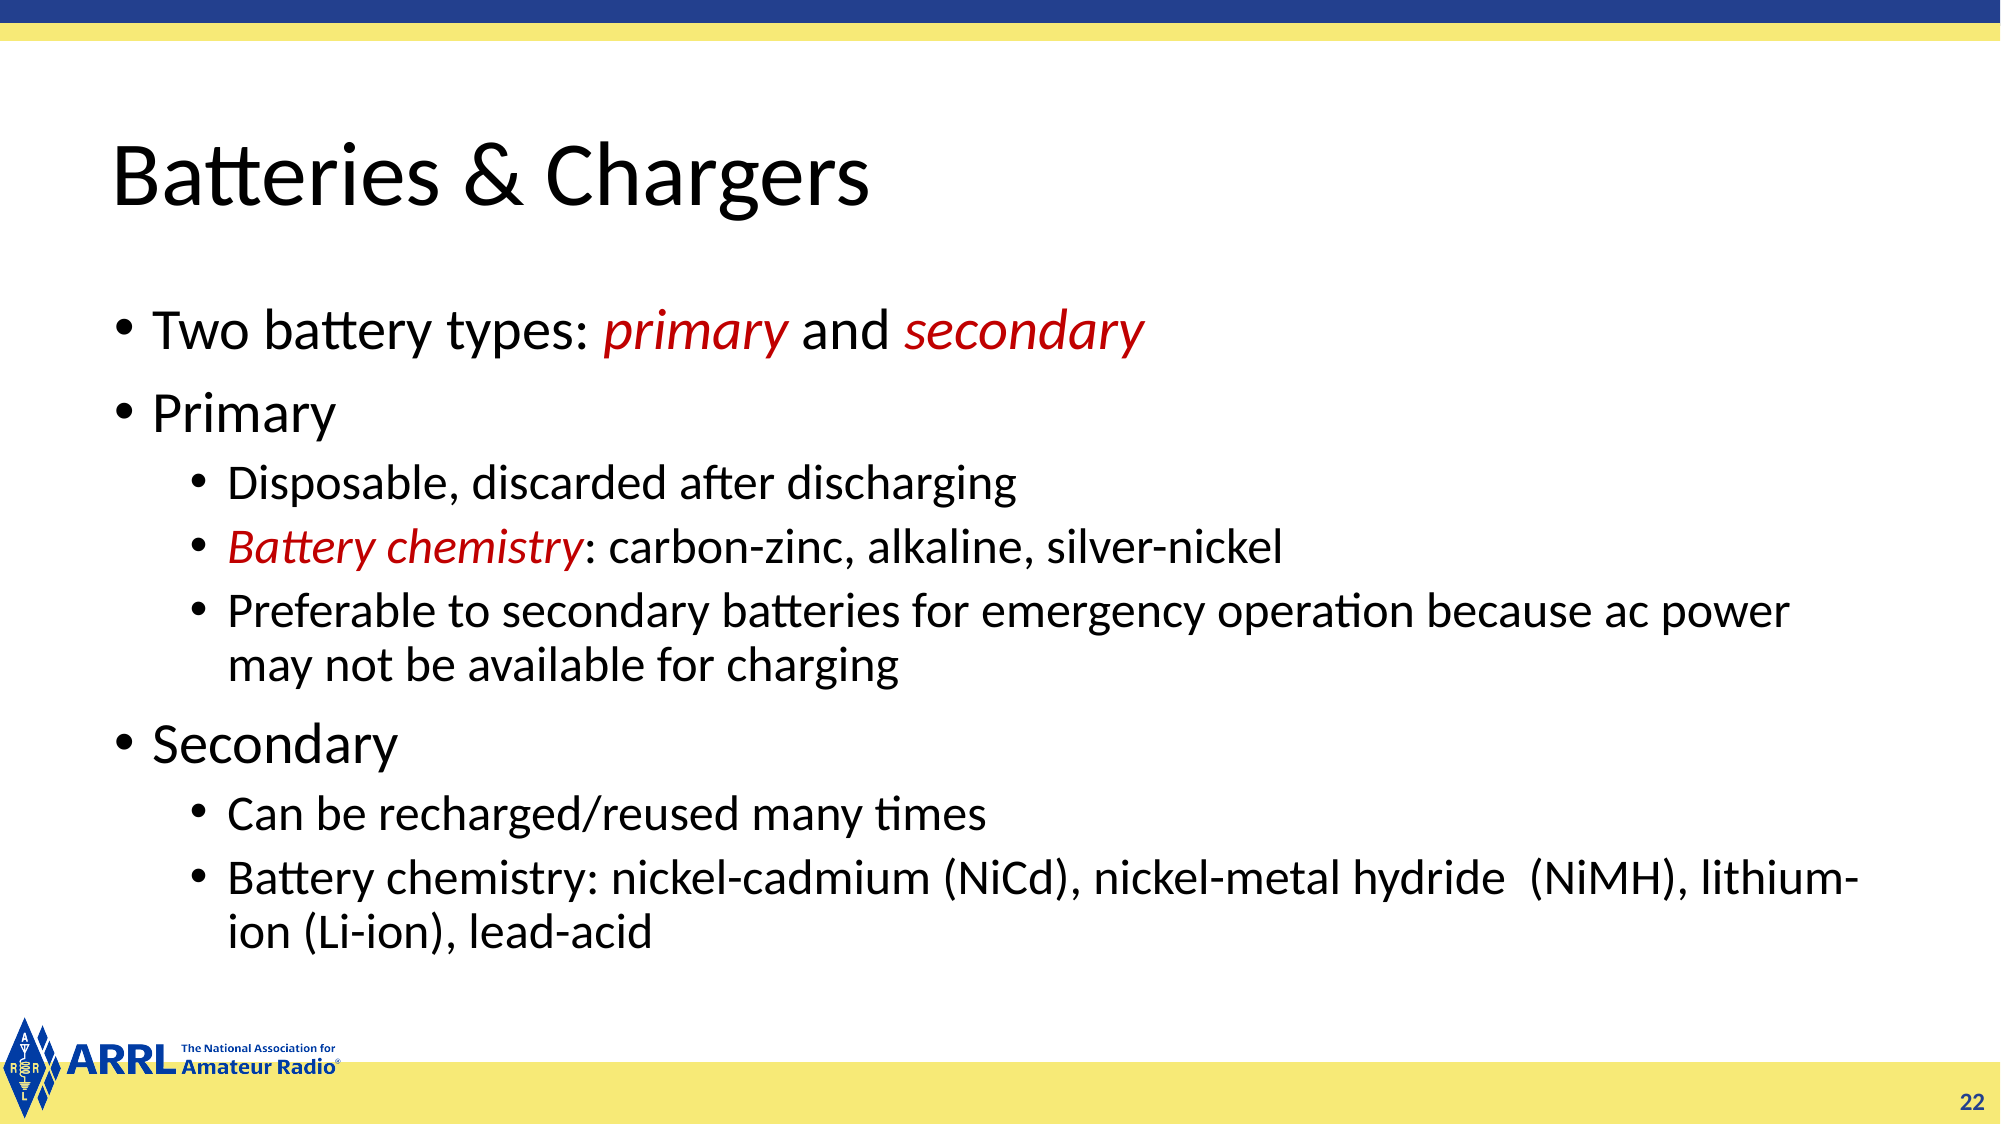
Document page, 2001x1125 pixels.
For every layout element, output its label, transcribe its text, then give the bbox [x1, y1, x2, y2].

title Batteries & Chargers [96, 118, 1897, 356]
picture [1, 1015, 342, 1121]
list Two battery types: primary and secondary Primary Disposable, discarded after discharging Battery chemistry: carbon-zinc, alkaline, silver-nickel Preferable to secondary batteries for emergency operation because ac power may not be available for charging Secondary Can be recharged/reused many times Battery chemistry: nickel-cadmium (NiCd), nickel-metal hydride (NiMH), lithium-ion (Li-ion), lead-acid [99, 291, 1900, 1075]
